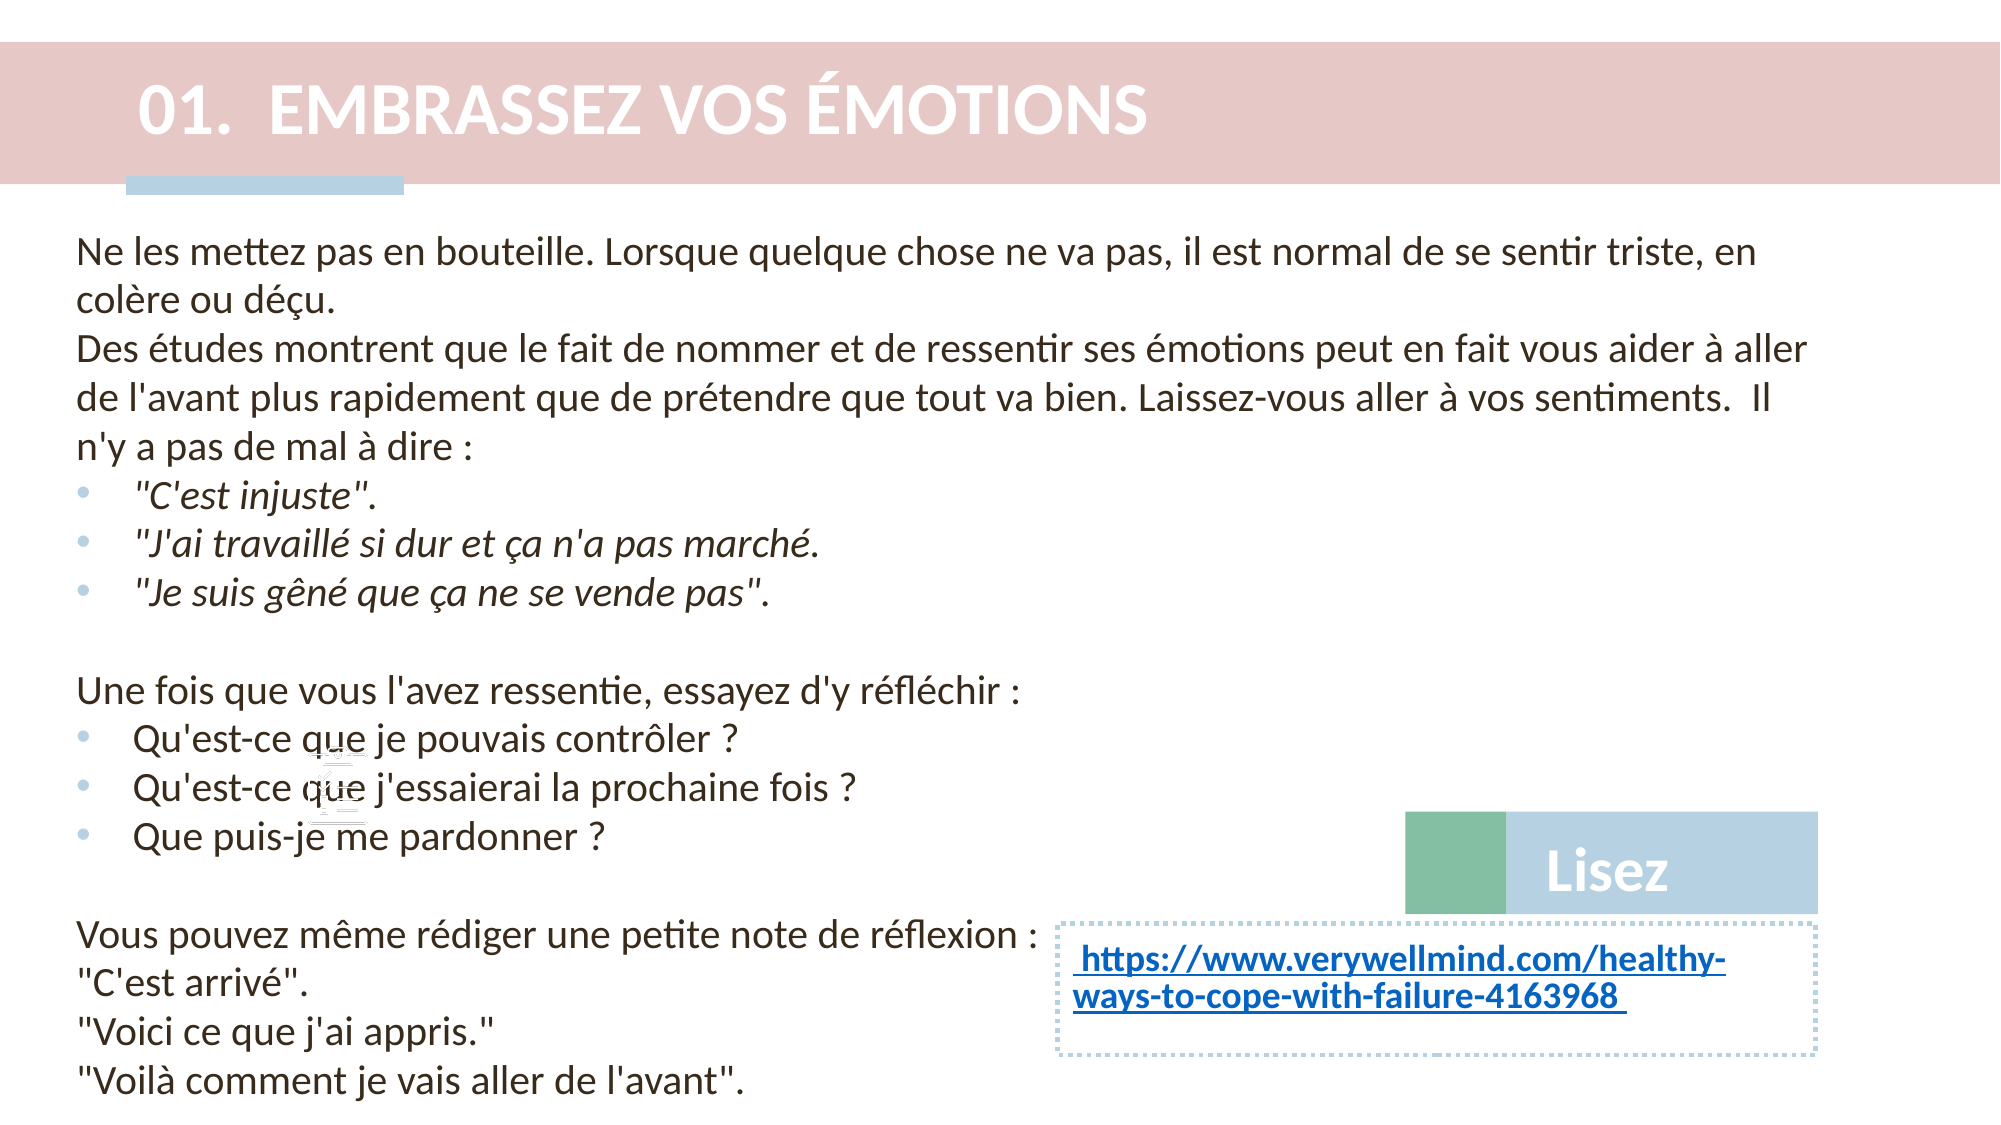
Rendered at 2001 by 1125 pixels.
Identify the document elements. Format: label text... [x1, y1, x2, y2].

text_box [290, 739, 1913, 915]
list 01. EMBRASSEZ VOS ÉMOTIONS [123, 51, 1913, 170]
text_box [1057, 923, 1817, 1056]
text_box https://www.verywellmind.com/healthy-ways-to-cope-with-failure-4163968 [1057, 926, 1763, 987]
list Ne les mettez pas en bouteille. Lorsque quelque chose ne va pas, il est normal de se sentir triste, en colère ou déçu. Des études montrent que le fait de nommer et de ressentir ses émotions peut en fait vous aider à aller de l'avant plus rapidement que de prétendre que tout va bien. Laissez-vous aller à vos sentiments. Il n'y a pas de mal à dire : "C'est injuste". "J'ai travaillé si dur et ça n'a pas marché. "Je suis gêné que ça ne se vende pas". Une fois que vous l'avez ressentie, essayez d'y réfléchir : Qu'est-ce que je pouvais contrôler ? Qu'est-ce que j'essaierai la prochaine fois ? Que puis-je me pardonner ? Vous pouvez même rédiger une petite note de réflexion : "C'est arrivé". "Voici ce que j'ai appris." "Voilà comment je vais aller de l'avant". [61, 217, 1825, 904]
